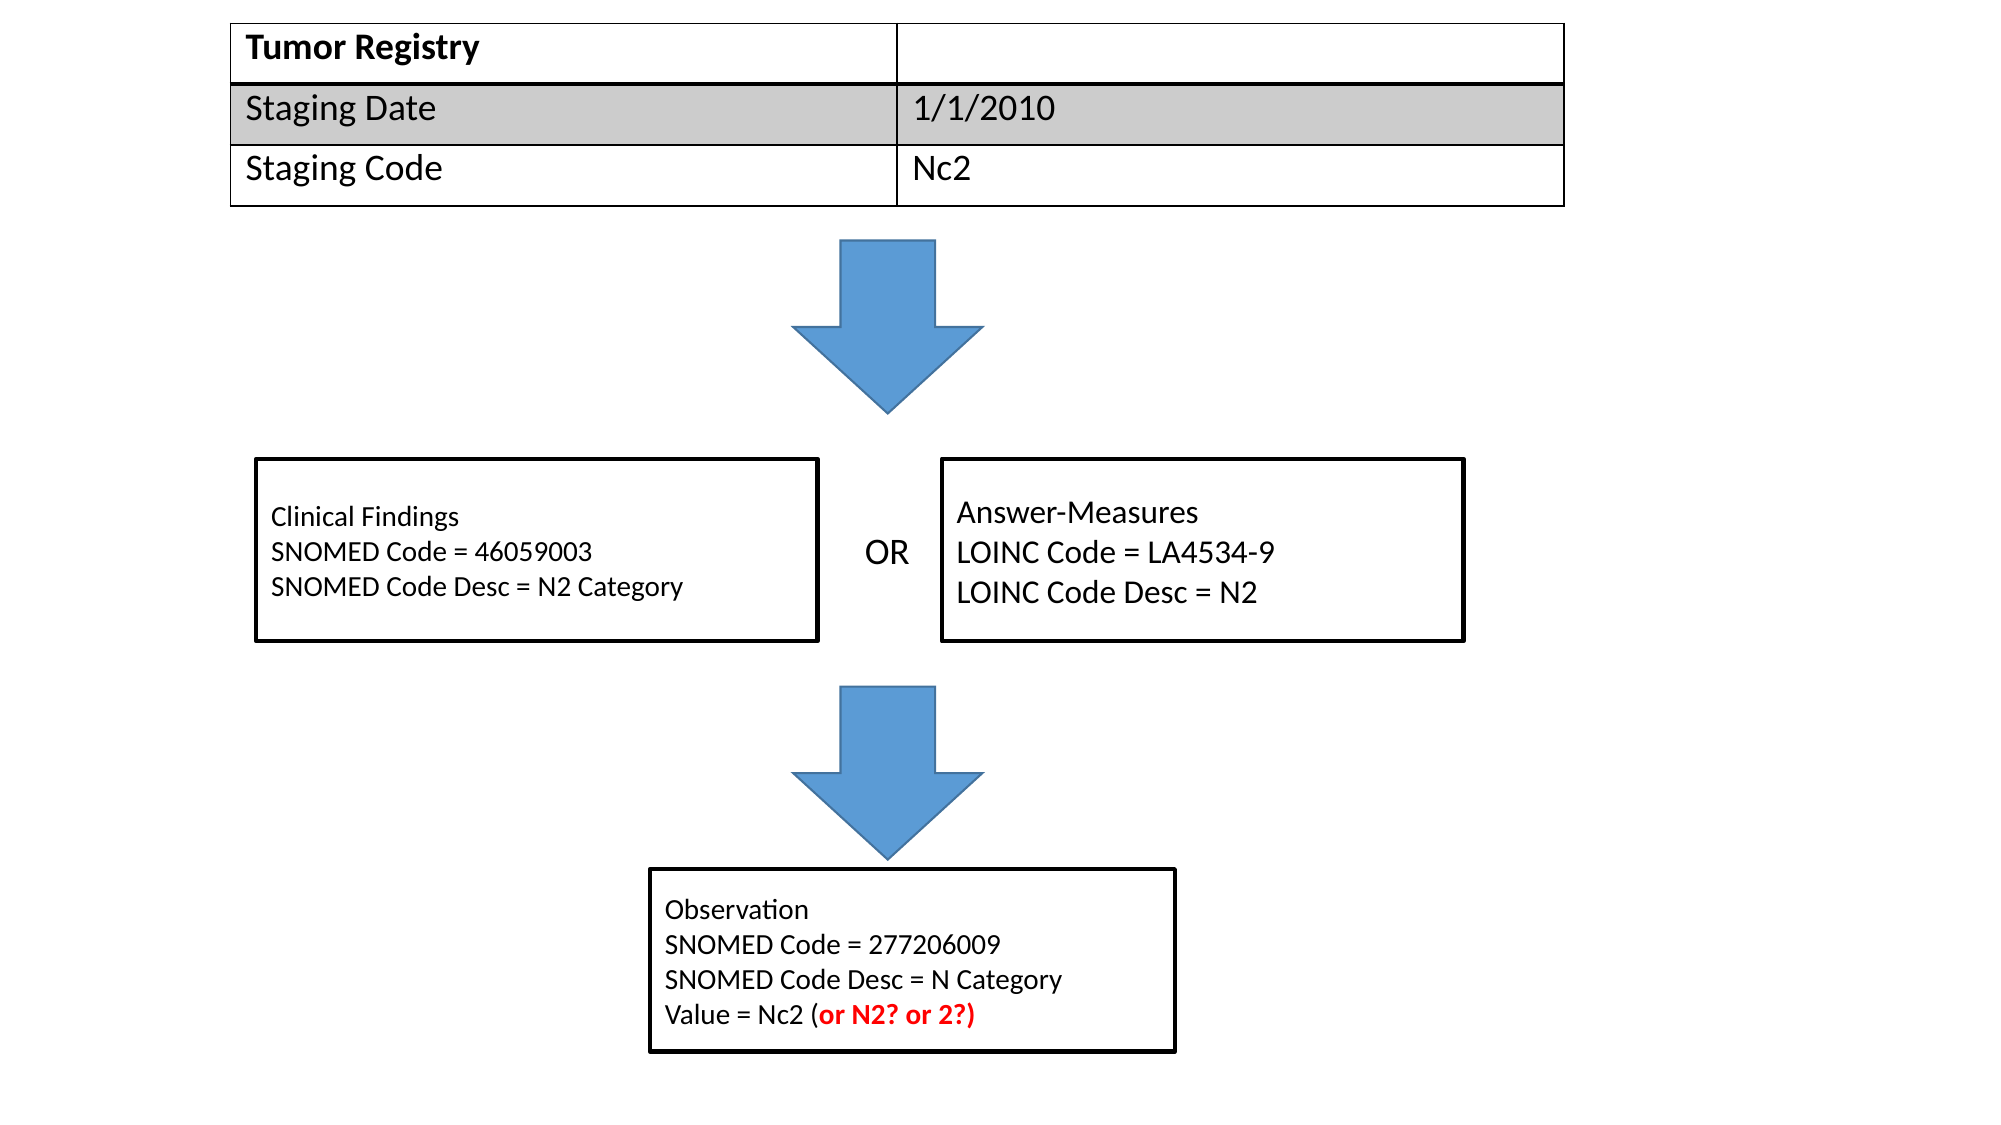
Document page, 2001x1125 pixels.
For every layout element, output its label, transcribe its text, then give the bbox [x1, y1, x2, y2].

text_box Answer-Measures LOINC Code = LA4534-9 LOINC Code Desc = N2 [941, 458, 1464, 642]
text_box Observation SNOMED Code = 277206009 SNOMED Code Desc = N Category Value = Nc2 (or N2? or 2?) [649, 869, 1175, 1052]
table_cell Nc2 [898, 146, 1563, 205]
table_cell Staging Code [231, 146, 896, 205]
table_cell Staging Date [231, 86, 896, 144]
table_header [898, 24, 1563, 82]
text_box Clinical Findings SNOMED Code = 46059003 SNOMED Code Desc = N2 Category [256, 458, 818, 642]
table_header Tumor Registry [231, 24, 896, 82]
text_box OR [849, 519, 926, 580]
table_cell 1/1/2010 [898, 86, 1563, 144]
text_box [790, 239, 986, 415]
text_box [790, 685, 986, 862]
